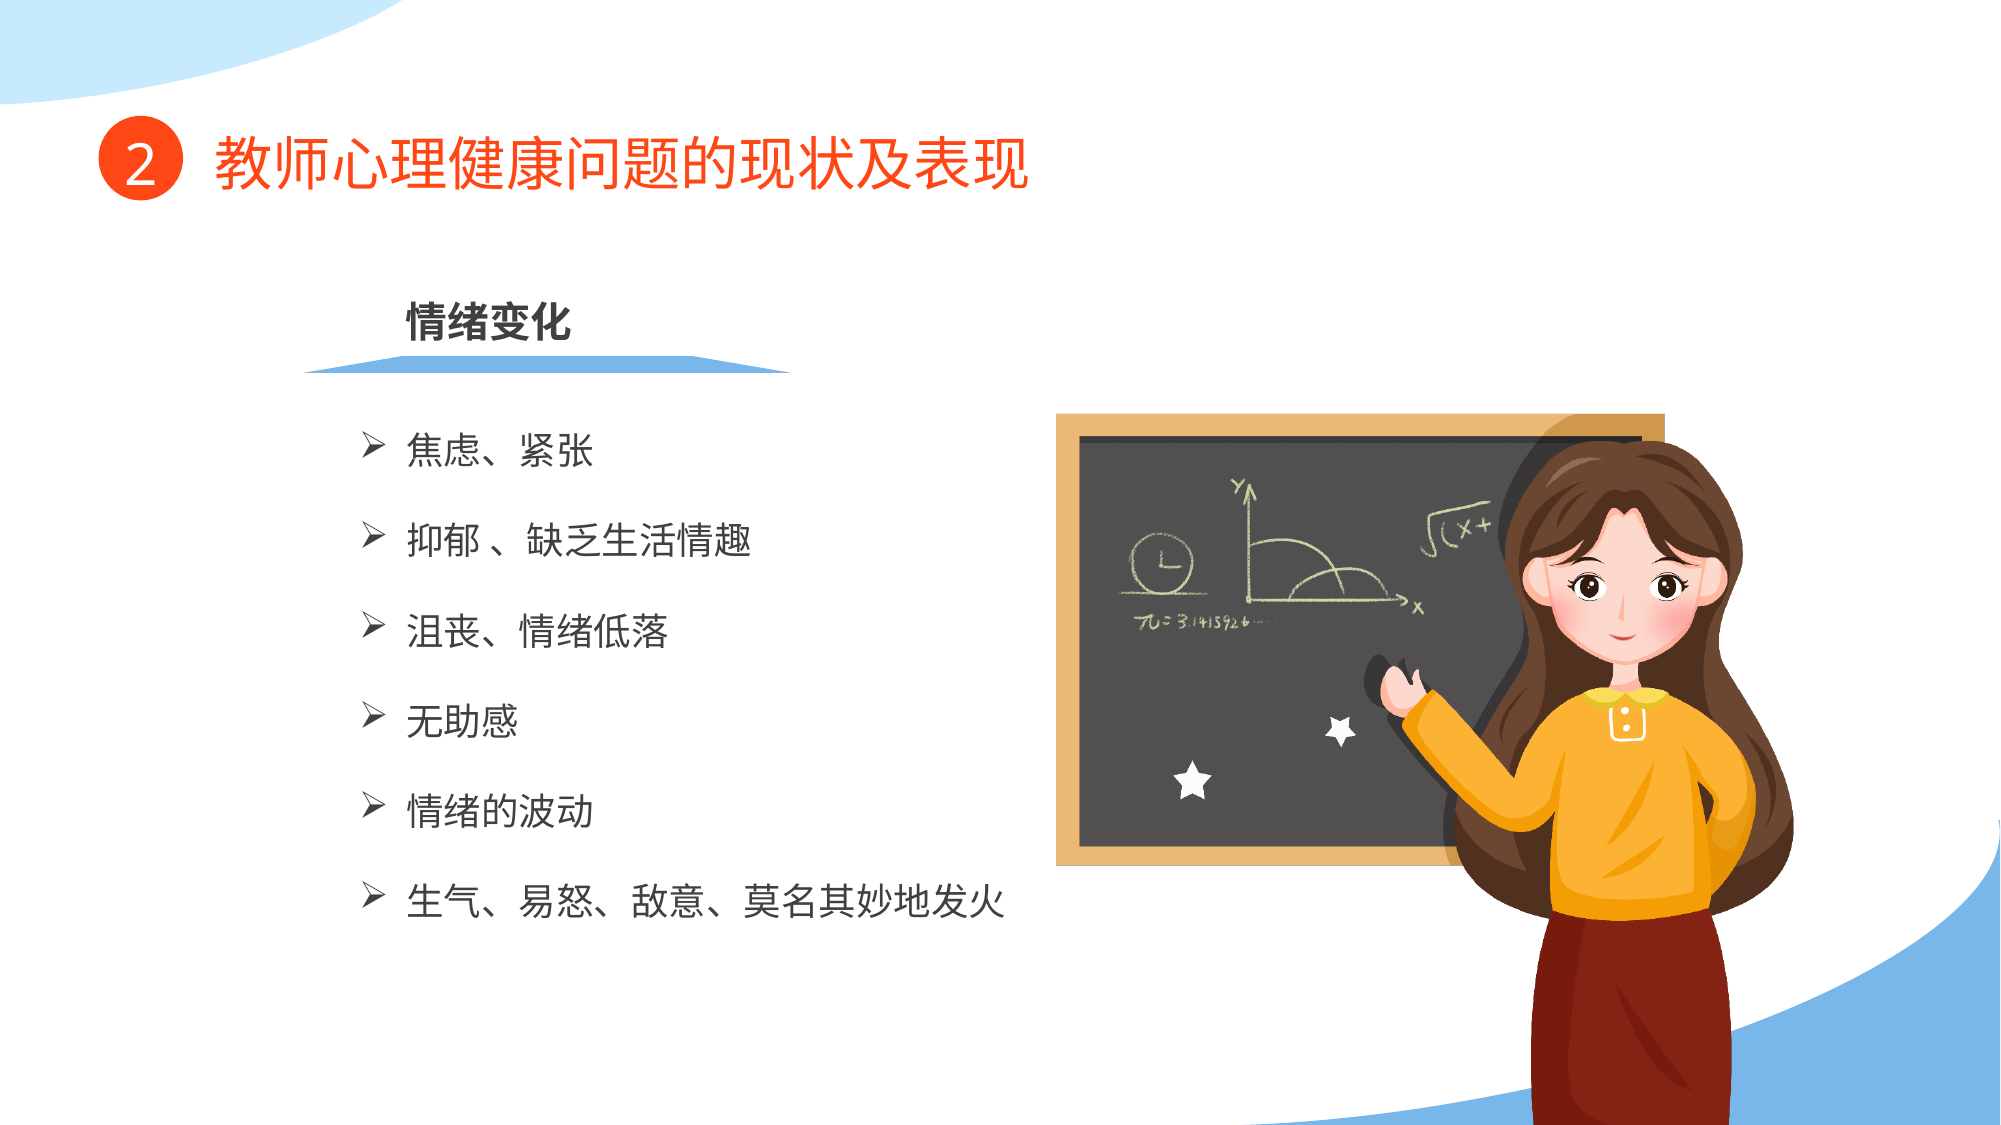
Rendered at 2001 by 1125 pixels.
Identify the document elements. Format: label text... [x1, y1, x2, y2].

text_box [304, 288, 790, 373]
picture [914, 321, 1910, 1125]
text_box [98, 115, 184, 205]
text_box 教师心理健康问题的现状及表现 [200, 119, 1164, 205]
text_box 焦虑、紧张 抑郁 、缺乏生活情趣 沮丧、情绪低落 无助感 情绪的波动 生气、易怒、敌意、莫名其妙地发火 [343, 374, 914, 931]
